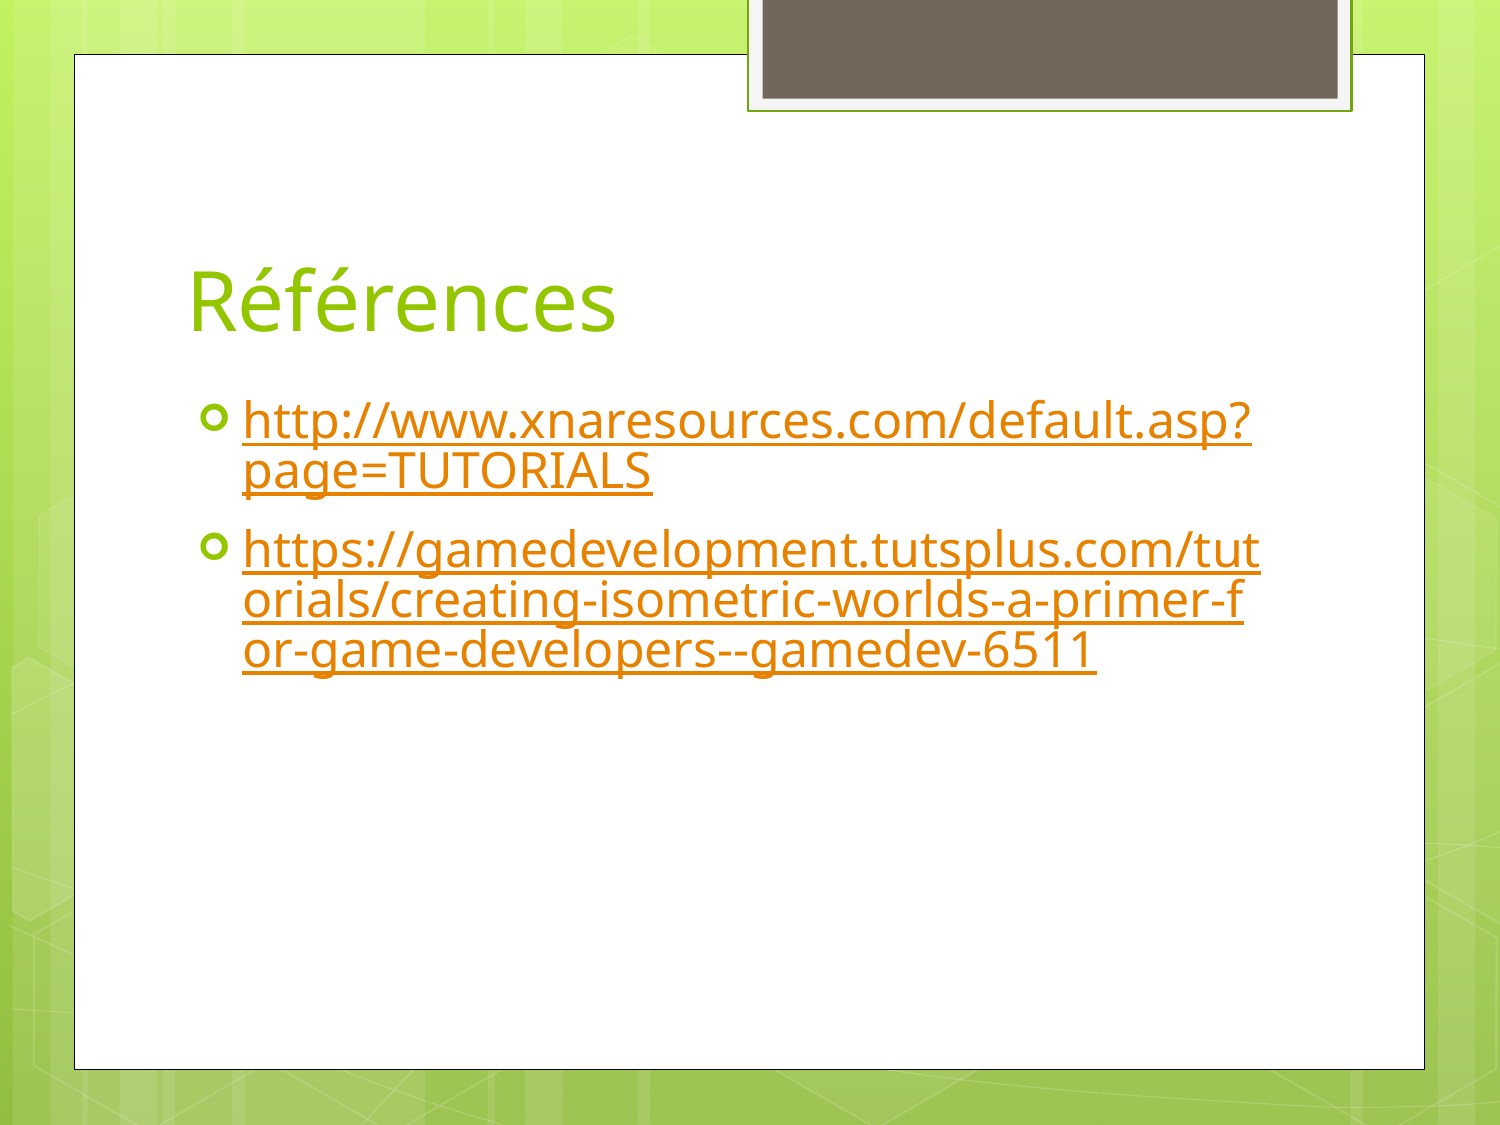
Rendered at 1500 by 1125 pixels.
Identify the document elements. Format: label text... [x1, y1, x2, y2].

title Références [171, 168, 1324, 357]
list http://www.xnaresources.com/default.asp?page=TUTORIALS https://gamedevelopment.tutsplus.com/tutorials/creating-isometric-worlds-a-primer-for-game-developers--gamedev-6511 [171, 381, 1283, 957]
